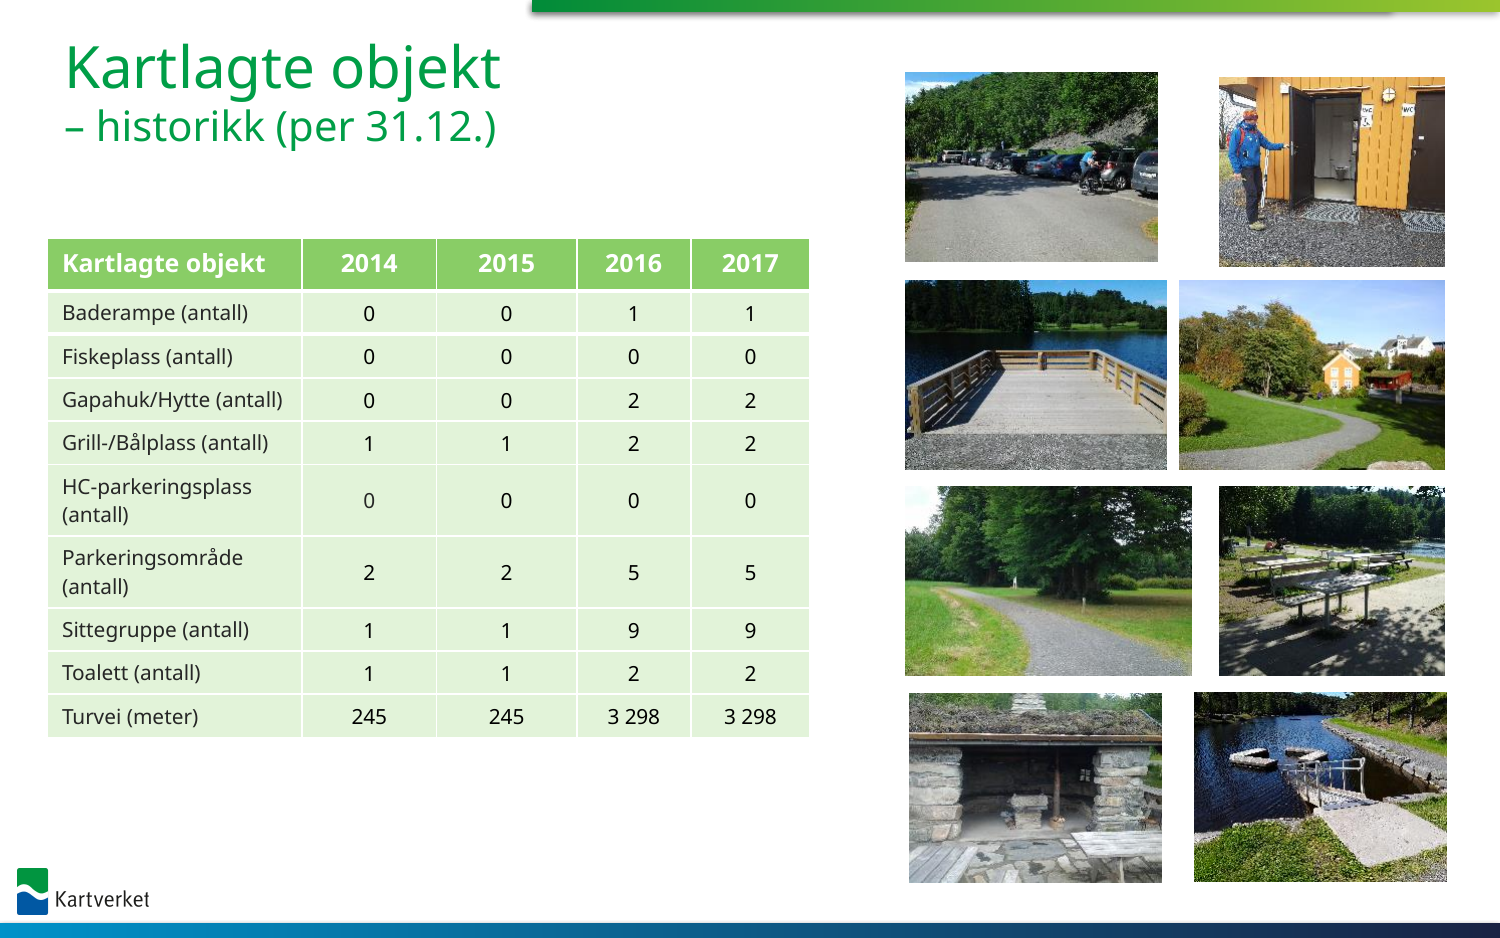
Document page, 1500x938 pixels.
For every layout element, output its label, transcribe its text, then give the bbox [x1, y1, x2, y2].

table_cell Fiskeplass (antall) [48, 336, 301, 377]
table_cell 0 [578, 465, 690, 535]
table_cell 1 [692, 293, 809, 332]
table_cell 0 [692, 336, 809, 377]
table_cell Sittegruppe (antall) [48, 609, 301, 650]
table_cell Baderampe (antall) [48, 293, 301, 332]
picture [905, 280, 1167, 470]
table_cell 0 [303, 465, 436, 535]
table_cell 5 [692, 537, 809, 607]
picture [909, 693, 1163, 884]
table_cell 0 [437, 336, 576, 377]
table_cell 2 [692, 422, 809, 464]
table_cell HC-parkeringsplass (antall) [48, 465, 301, 535]
table_cell Turvei (meter) [48, 695, 301, 737]
table_cell 9 [692, 609, 809, 650]
table_cell 2 [578, 652, 690, 693]
picture [905, 72, 1158, 262]
table_header 2014 [303, 239, 436, 289]
table_cell 3 298 [578, 695, 690, 737]
table_cell Gapahuk/Hytte (antall) [48, 379, 301, 420]
picture [1194, 692, 1448, 882]
table_cell 2 [578, 422, 690, 464]
picture [1219, 486, 1445, 676]
table_cell 2 [303, 537, 436, 607]
table_cell 9 [578, 609, 690, 650]
table_cell 0 [437, 379, 576, 420]
table_cell Grill-/Bålplass (antall) [48, 422, 301, 464]
table_cell 1 [437, 422, 576, 464]
table_cell 2 [578, 379, 690, 420]
table_cell 3 298 [692, 695, 809, 737]
table_cell 0 [303, 336, 436, 377]
table_cell Parkeringsområde (antall) [48, 537, 301, 607]
table_cell 2 [437, 537, 576, 607]
table_cell 0 [437, 465, 576, 535]
table_cell 2 [692, 379, 809, 420]
table_cell Toalett (antall) [48, 652, 301, 693]
table_cell 2 [692, 652, 809, 693]
table_cell 1 [303, 652, 436, 693]
table_cell 1 [437, 609, 576, 650]
text_box Kartlagte objekt – historikk (per 31.12.) [49, 14, 1431, 158]
table_cell 245 [303, 695, 436, 737]
table_cell 1 [437, 652, 576, 693]
table_header 2016 [578, 239, 690, 289]
picture [905, 486, 1193, 676]
picture [1219, 77, 1445, 267]
table_cell 0 [692, 465, 809, 535]
picture [1179, 280, 1445, 470]
table_cell 0 [437, 293, 576, 332]
table_header Kartlagte objekt [48, 239, 301, 289]
table_header 2015 [437, 239, 576, 289]
table_cell 1 [578, 293, 690, 332]
table_cell 245 [437, 695, 576, 737]
table_cell 0 [303, 379, 436, 420]
table_cell 0 [578, 336, 690, 377]
table_cell 1 [303, 422, 436, 464]
table_cell 0 [303, 293, 436, 332]
table_cell 5 [578, 537, 690, 607]
table_header 2017 [692, 239, 809, 289]
table_cell 1 [303, 609, 436, 650]
